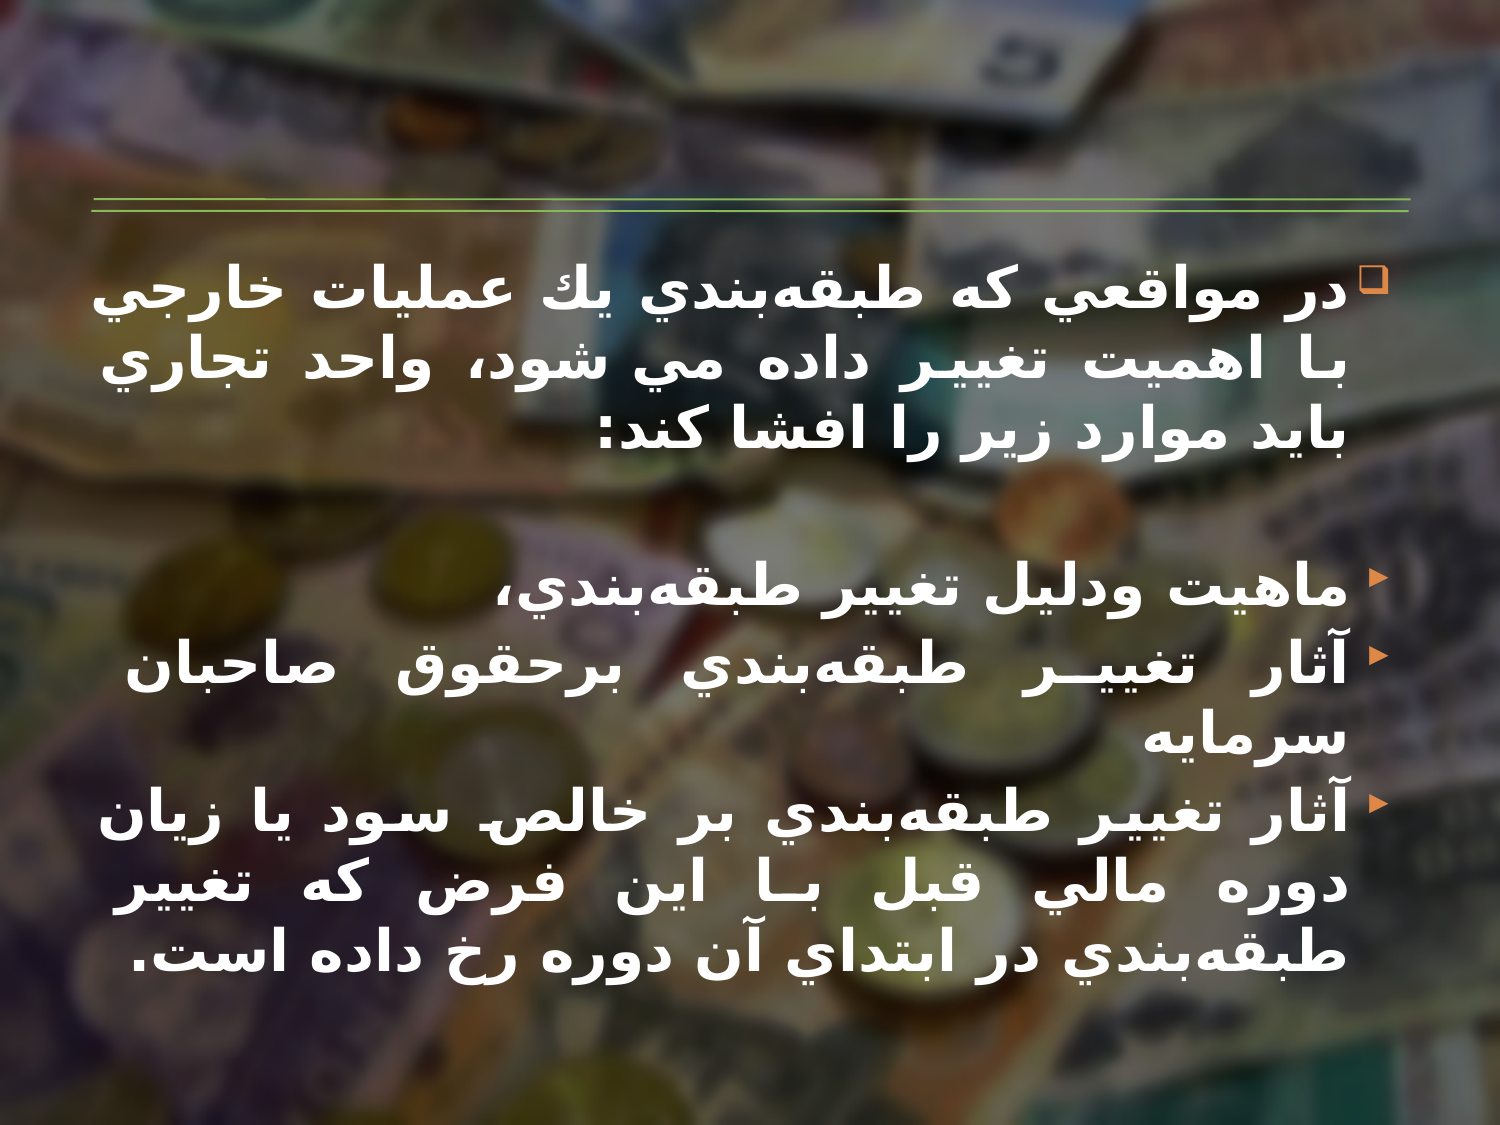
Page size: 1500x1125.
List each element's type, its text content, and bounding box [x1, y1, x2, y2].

list در مواقعي‌ كه‌ طبقه‌بندي‌ يك‌ عمليات‌ خارجي‌ با اهميت‌ تغيير داده‌ مي‌ شود، واحد تجاري‌ بايد موارد زير را افشا كند: ماهيت‌ ودليل‌ تغيير طبقه‌بندي‌، آثار تغيير طبقه‌بندي‌ برحقوق‌ صاحبان‌ سرمايه‌ آثار تغيير طبقه‌بندي‌ بر خالص‌ سود يا زيان‌ دوره‌ مالي‌ قبل‌ با اين‌ فرض‌ كه‌ تغيير طبقه‌بندي‌ در ابتداي‌ آن‌ دوره‌ رخ‌ داده‌ است‌. [75, 242, 1425, 986]
picture [0, 0, 1500, 1125]
